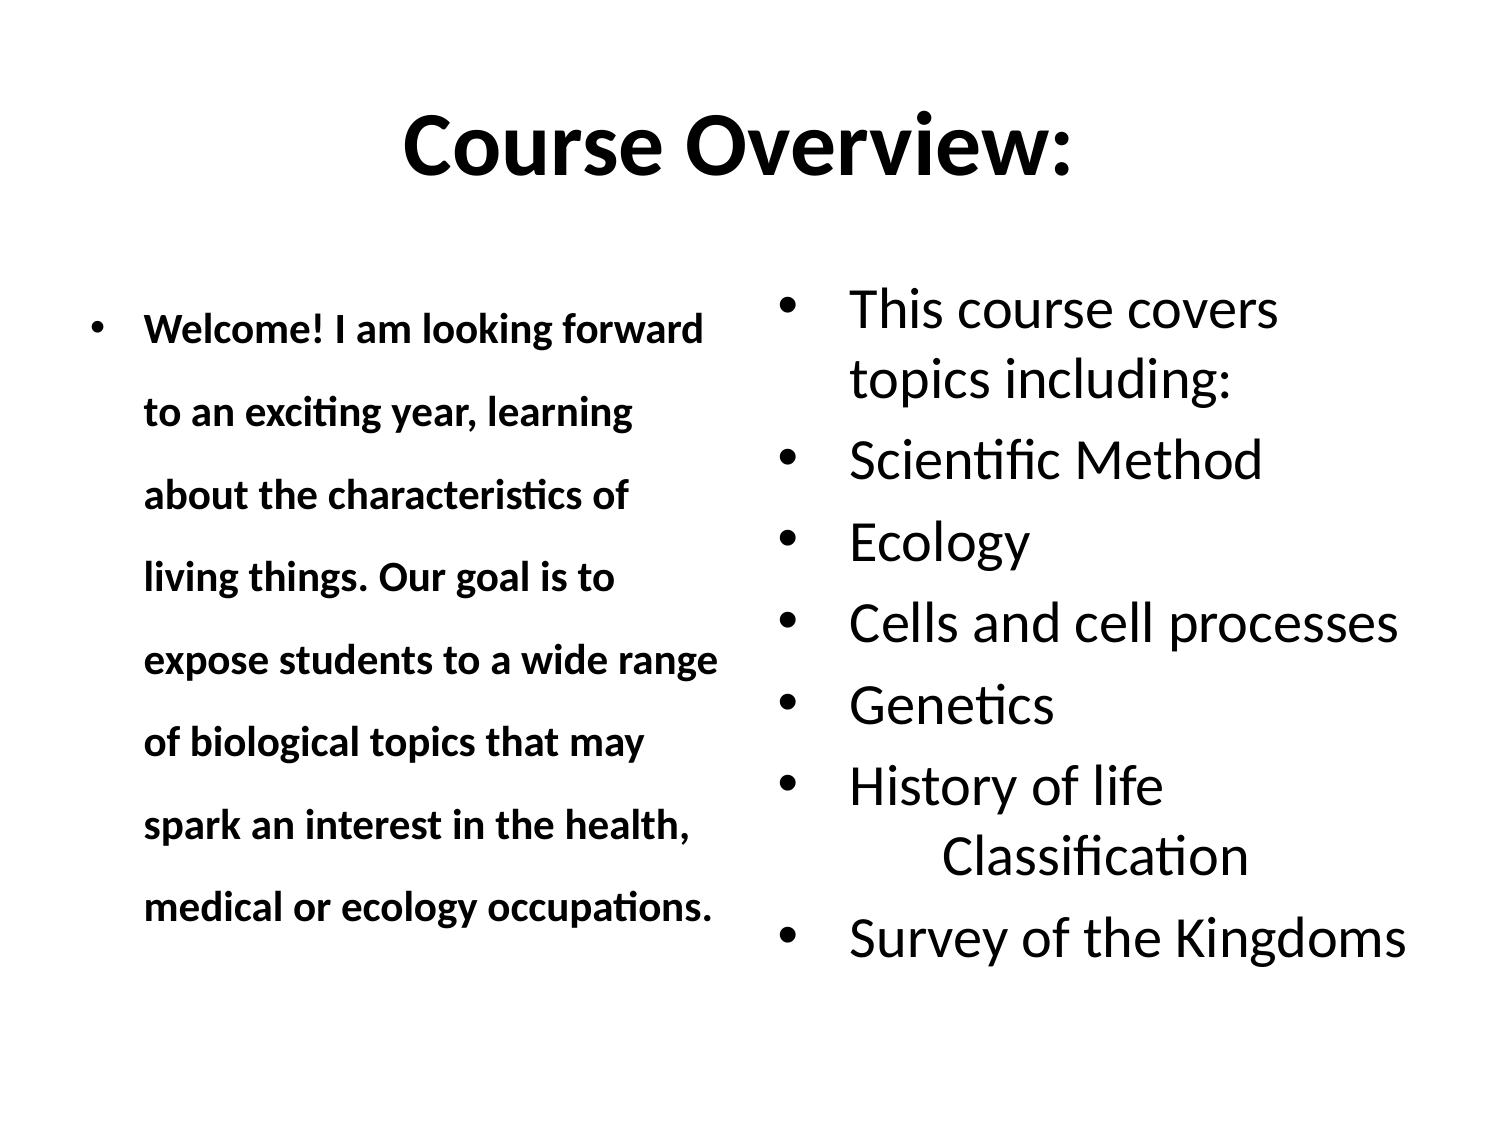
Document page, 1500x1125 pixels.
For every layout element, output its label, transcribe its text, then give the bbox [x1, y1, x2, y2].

title Course Overview: [75, 45, 1425, 233]
list This course covers topics including: Scientific Method Ecology Cells and cell processes Genetics History of life Classification Survey of the Kingdoms [762, 262, 1425, 1005]
list Welcome! I am looking forward to an exciting year, learning about the characteristics of living things. Our goal is to expose students to a wide range of biological topics that may spark an interest in the health, medical or ecology occupations. [75, 262, 738, 1005]
